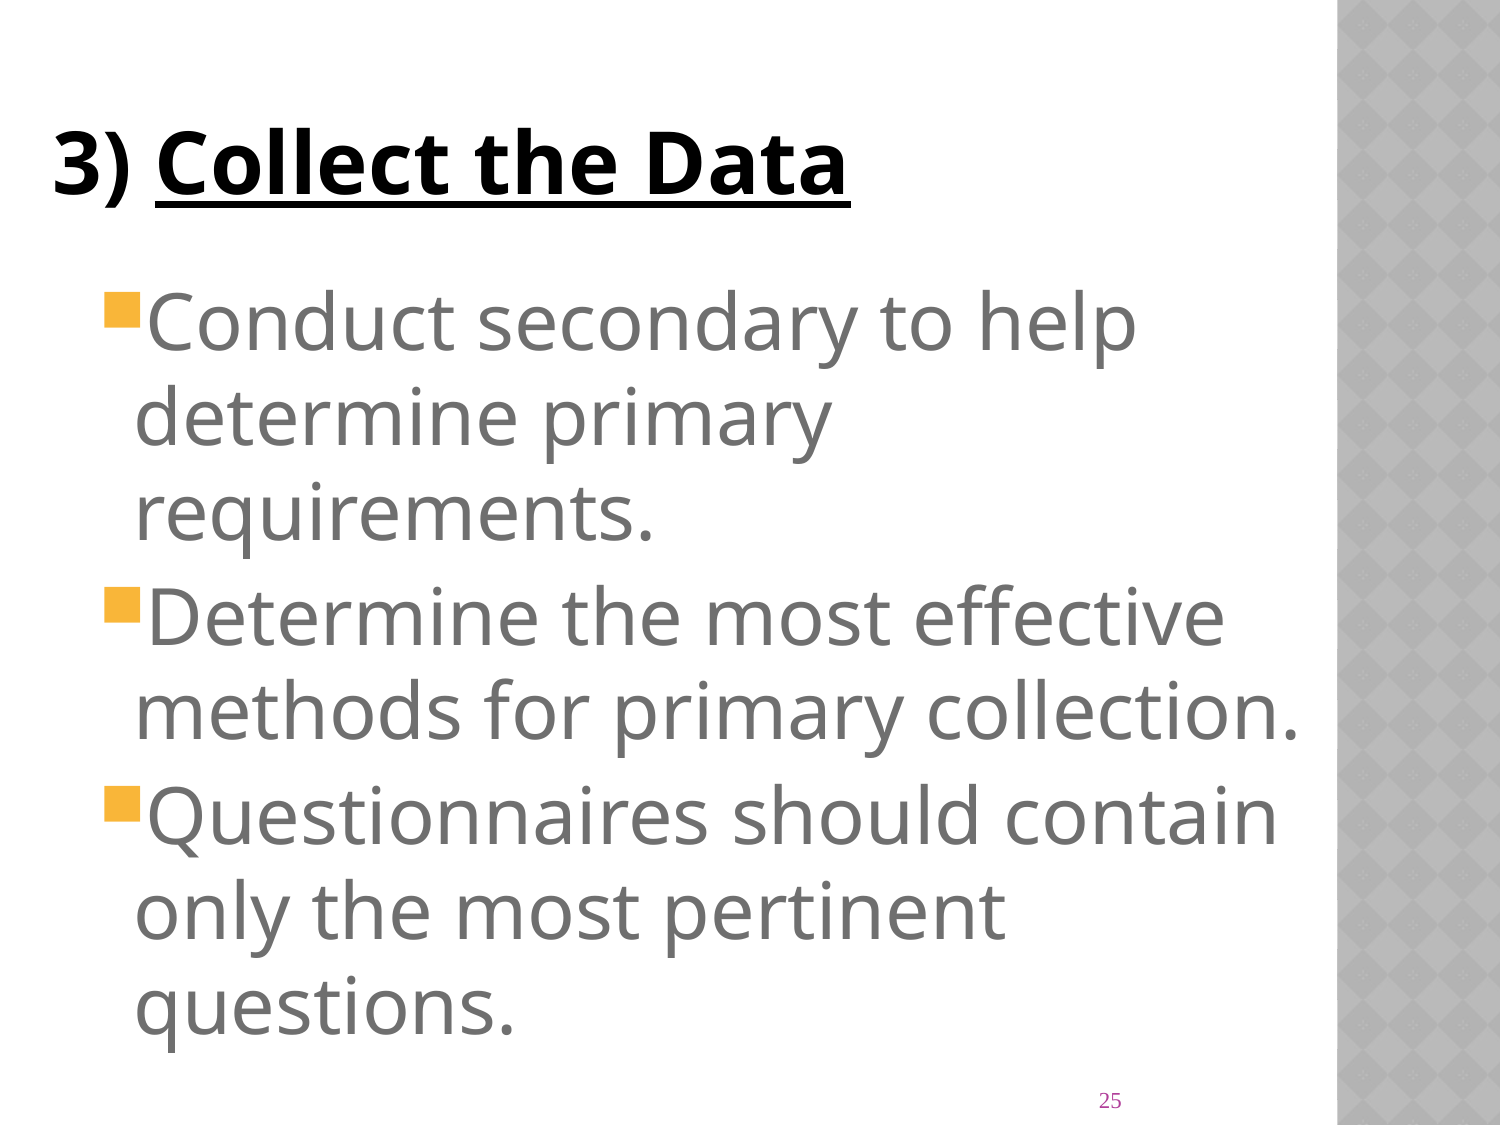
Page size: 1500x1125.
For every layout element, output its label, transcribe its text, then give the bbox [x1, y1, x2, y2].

slide_number 25 [1025, 1075, 1122, 1113]
list 3) Collect the Data Conduct secondary to help determine primary requirements. Determine the most effective methods for primary collection. Questionnaires should contain only the most pertinent questions. [37, 99, 1363, 1075]
